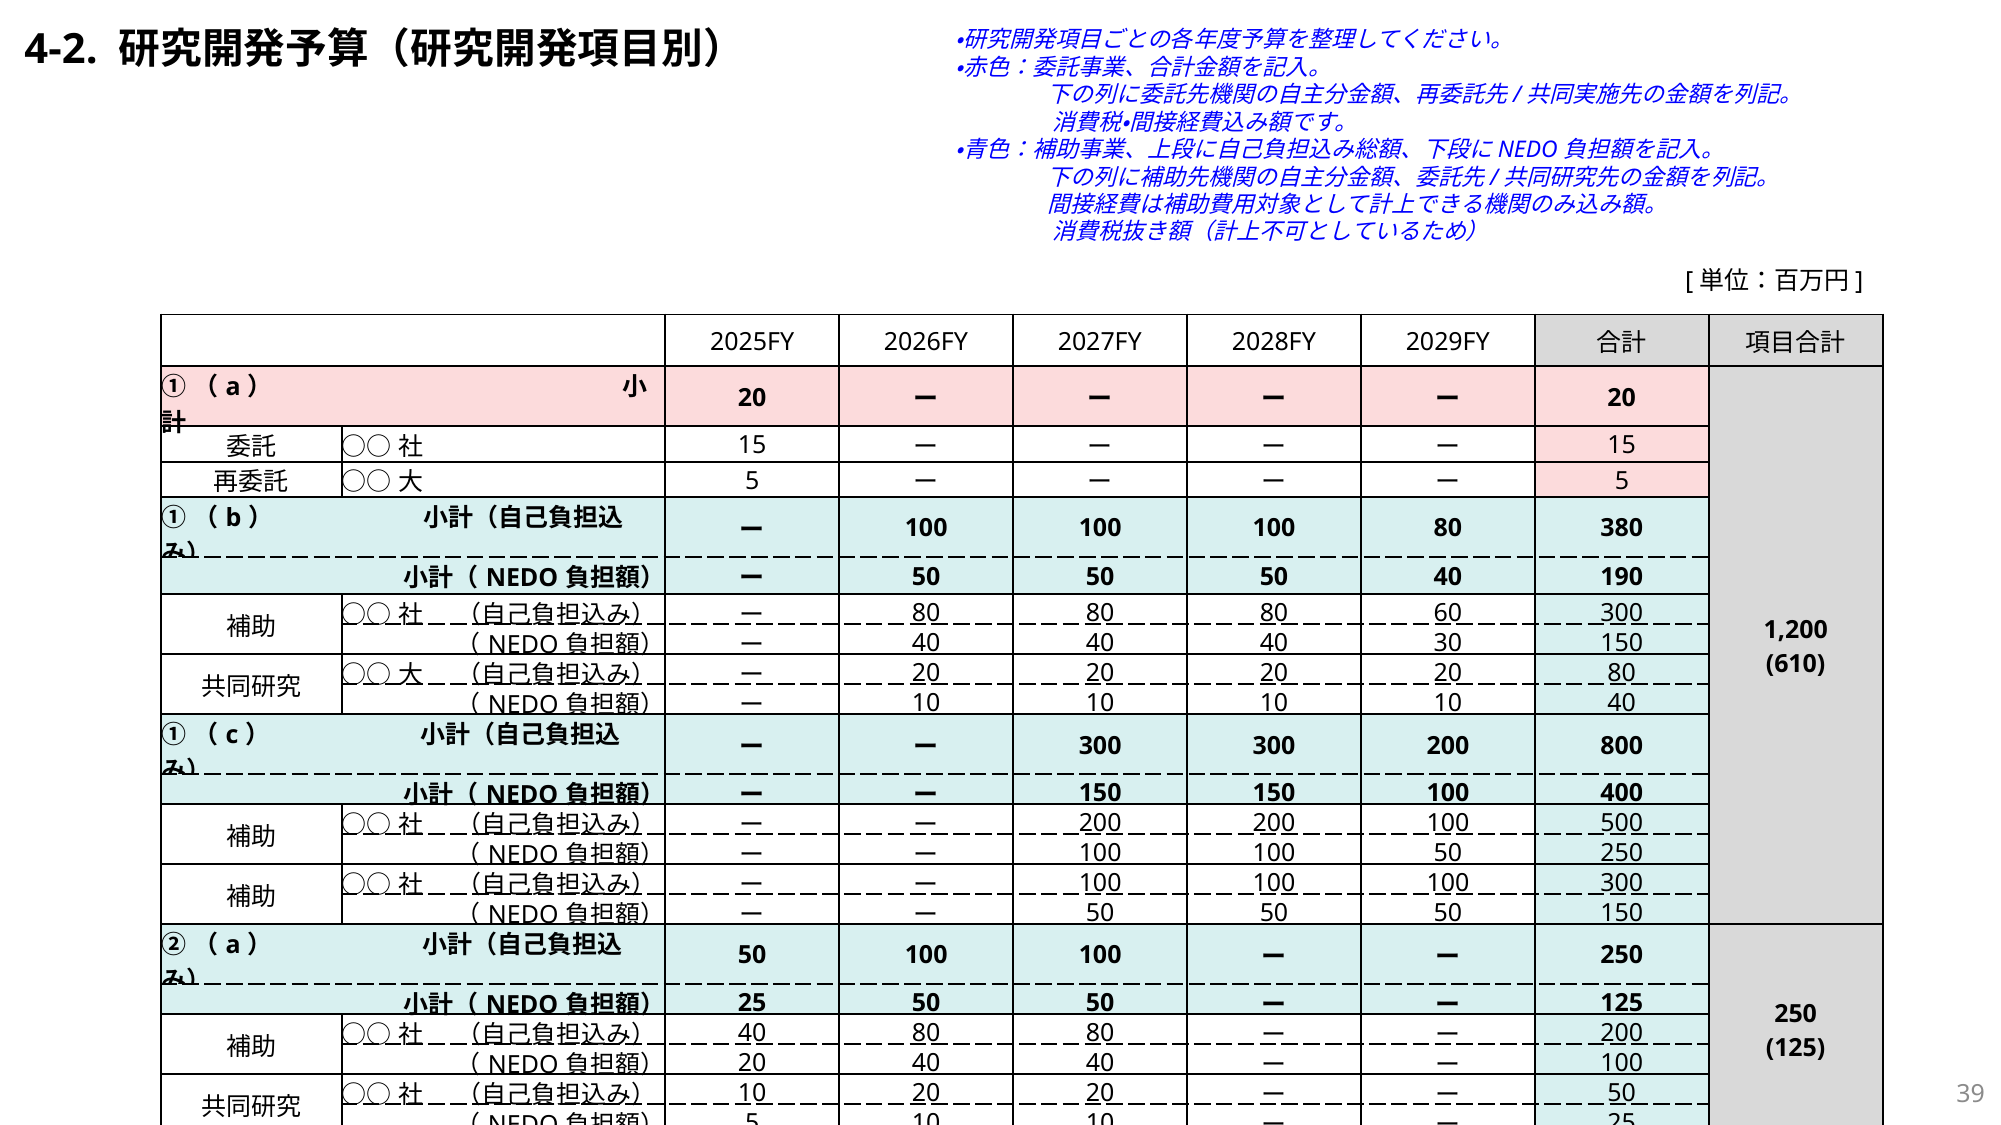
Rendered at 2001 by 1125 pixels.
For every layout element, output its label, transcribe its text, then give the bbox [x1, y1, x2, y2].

table_cell ー [666, 684, 838, 713]
table_cell 25 [1536, 1104, 1708, 1125]
table_cell ー [1014, 367, 1186, 425]
table_cell 80 [1362, 498, 1534, 557]
table_cell 500 [1536, 805, 1708, 834]
table_cell ー [1188, 463, 1360, 496]
table_cell ○○社 （自己負担込み） [343, 1015, 664, 1044]
table_cell 190 [1536, 557, 1708, 593]
table_cell 再委託 [162, 463, 341, 496]
table_cell 50 [1188, 557, 1360, 593]
table_cell 250 (125) [1710, 925, 1882, 1125]
text_box 4-2. 研究開発予算（研究開発項目別） [24, 28, 870, 74]
table_cell ○○大 [343, 463, 664, 496]
table_cell ー [1188, 367, 1360, 425]
table_cell 10 [840, 684, 1012, 713]
table_cell 300 [1536, 865, 1708, 894]
table_cell 共同研究 [162, 1075, 341, 1125]
table_cell ー [666, 834, 838, 863]
table_cell 20 [1536, 367, 1708, 425]
table_cell ー [1362, 984, 1534, 1013]
table_cell 80 [1188, 595, 1360, 624]
table_cell （NEDO負担額） [343, 834, 664, 863]
table_cell 200 [1362, 715, 1534, 774]
table_cell ○○社 [343, 427, 664, 461]
table_cell 20 [666, 367, 838, 425]
table_cell 100 [840, 925, 1012, 984]
table_cell 100 [1014, 865, 1186, 894]
table_cell ー [666, 655, 838, 684]
table_cell 小計（NEDO負担額） [162, 557, 664, 593]
table_cell ー [840, 367, 1012, 425]
table_cell 40 [1536, 684, 1708, 713]
table_cell 10 [1362, 684, 1534, 713]
table_cell ー [1362, 1075, 1534, 1104]
table_cell 補助 [162, 865, 341, 923]
table_cell ー [1362, 1015, 1534, 1044]
table_cell ○○社 （自己負担込み） [343, 805, 664, 834]
table_cell 80 [1014, 595, 1186, 624]
table_cell ー [666, 498, 838, 557]
table_cell 100 [1014, 834, 1186, 863]
table_cell 300 [1536, 595, 1708, 624]
table_cell （NEDO負担額） [343, 1104, 664, 1125]
table_cell 150 [1536, 894, 1708, 923]
table_cell 共同研究 [162, 655, 341, 713]
table_header 合計 [1536, 315, 1708, 365]
table_cell 60 [1362, 595, 1534, 624]
table_cell 800 [1536, 715, 1708, 774]
table_cell 300 [1014, 715, 1186, 774]
table_cell 30 [1362, 624, 1534, 653]
table_cell 50 [1362, 894, 1534, 923]
table_cell 5 [1536, 463, 1708, 496]
table_cell 400 [1536, 774, 1708, 803]
table_cell ー [666, 894, 838, 923]
table_cell ー [1362, 367, 1534, 425]
table_cell ー [666, 805, 838, 834]
table_cell ー [840, 865, 1012, 894]
table_cell 40 [1362, 557, 1534, 593]
table_cell ー [840, 463, 1012, 496]
table_cell 20 [666, 1044, 838, 1073]
table_cell 15 [666, 427, 838, 461]
table_cell ー [840, 834, 1012, 863]
table_cell ー [1188, 1044, 1360, 1073]
table_cell 100 [1536, 1044, 1708, 1073]
table_cell ①（b） 小計（自己負担込み） [162, 498, 664, 557]
table_cell ー [840, 894, 1012, 923]
table_header [162, 315, 664, 365]
table_header 2028FY [1188, 315, 1360, 365]
table_cell 20 [1188, 655, 1360, 684]
table_cell 40 [1014, 624, 1186, 653]
table_cell 50 [1362, 834, 1534, 863]
table_cell 50 [1014, 894, 1186, 923]
table_cell 補助 [162, 595, 341, 653]
table_cell 20 [1014, 655, 1186, 684]
table_cell （NEDO負担額） [343, 894, 664, 923]
text_box ・研究開発項目ごとの各年度予算を整理してください。 ・赤色：委託事業、合計金額を記入。 下の列に委託先機関の自主分金額、再委託先/共同実施先の金額を列記。 消費税・間接経費込み額です。 ・青色：補助事業、上段に自己負担込み総額、下段にNEDO負担額を記入。 下の列に補助先機関の自主分金額、委託先/共同研究先の金額を列記。 間接経費は補助費用対象として計上できる機関のみ込み額。 消費税抜き額（計上不可としているため） [940, 17, 1922, 252]
table_cell 50 [840, 984, 1012, 1013]
table_cell ○○社 （自己負担込み） [343, 865, 664, 894]
table_cell 100 [1362, 865, 1534, 894]
table_cell 50 [1536, 1075, 1708, 1104]
table_cell 10 [1014, 1104, 1186, 1125]
table_cell ー [1188, 427, 1360, 461]
table_cell 250 [1536, 834, 1708, 863]
table_cell 小計（NEDO負担額） [162, 774, 664, 803]
table_cell 200 [1536, 1015, 1708, 1044]
table_cell 補助 [162, 1015, 341, 1073]
table_cell 15 [1536, 427, 1708, 461]
slide_number 38 [1884, 1064, 2000, 1124]
table_cell 150 [1536, 624, 1708, 653]
text_box [単位：百万円] [1670, 257, 1883, 302]
table_cell 100 [1014, 925, 1186, 984]
table_cell ー [1362, 463, 1534, 496]
table_cell ー [840, 427, 1012, 461]
table_cell ー [666, 624, 838, 653]
table_cell ー [666, 865, 838, 894]
table_header 2027FY [1014, 315, 1186, 365]
table_cell 5 [666, 463, 838, 496]
table_cell 10 [1188, 684, 1360, 713]
table_cell 40 [666, 1015, 838, 1044]
table_cell 20 [840, 655, 1012, 684]
table_cell 80 [1536, 655, 1708, 684]
table_cell ○○社 （自己負担込み） [343, 595, 664, 624]
table_cell 10 [840, 1104, 1012, 1125]
table_cell 80 [1014, 1015, 1186, 1044]
table_cell ー [840, 805, 1012, 834]
table_header 項目合計 [1710, 315, 1882, 365]
table_cell 1,200 (610) [1710, 367, 1882, 923]
table_cell 40 [1188, 624, 1360, 653]
table_cell ー [666, 774, 838, 803]
table_cell ー [666, 595, 838, 624]
table_cell 100 [1188, 498, 1360, 557]
table_cell （NEDO負担額） [343, 684, 664, 713]
table_cell ー [666, 557, 838, 593]
table_cell 200 [1014, 805, 1186, 834]
table_cell 100 [840, 498, 1012, 557]
table_cell 20 [1014, 1075, 1186, 1104]
table_cell ー [1188, 1104, 1360, 1125]
table_cell 380 [1536, 498, 1708, 557]
table_cell ー [1188, 925, 1360, 984]
table_cell 50 [840, 557, 1012, 593]
table_cell 20 [1362, 655, 1534, 684]
table_cell 50 [1188, 894, 1360, 923]
table_cell 50 [1014, 984, 1186, 1013]
table_cell ○○社 （自己負担込み） [343, 1075, 664, 1104]
table_cell 25 [666, 984, 838, 1013]
table_cell ー [1362, 1044, 1534, 1073]
table_cell 80 [840, 595, 1012, 624]
table_cell 80 [840, 1015, 1012, 1044]
table_cell ①（a） 小計 [162, 367, 664, 425]
table_cell ー [1188, 1015, 1360, 1044]
table_cell ー [1362, 1104, 1534, 1125]
table_header 2029FY [1362, 315, 1534, 365]
table_cell 100 [1188, 865, 1360, 894]
table_cell 補助 [162, 805, 341, 863]
table_cell 100 [1014, 498, 1186, 557]
table_cell ○○大 （自己負担込み） [343, 655, 664, 684]
table_cell 125 [1536, 984, 1708, 1013]
table_cell ー [1188, 1075, 1360, 1104]
table_cell ー [840, 715, 1012, 774]
table_cell （NEDO負担額） [343, 1044, 664, 1073]
table_cell ー [1014, 427, 1186, 461]
table_cell ー [1362, 925, 1534, 984]
table_cell 20 [840, 1075, 1012, 1104]
table_header 2025FY [666, 315, 838, 365]
table_cell 100 [1362, 805, 1534, 834]
table_cell 5 [666, 1104, 838, 1125]
table_cell （NEDO負担額） [343, 624, 664, 653]
table_cell ー [666, 715, 838, 774]
table_cell 150 [1014, 774, 1186, 803]
table_cell ー [1188, 984, 1360, 1013]
table_cell 委託 [162, 427, 341, 461]
table_cell 100 [1362, 774, 1534, 803]
table_cell 40 [1014, 1044, 1186, 1073]
table_cell 300 [1188, 715, 1360, 774]
table_cell ②（a） 小計（自己負担込み） [162, 925, 664, 984]
table_cell 50 [666, 925, 838, 984]
table_cell 150 [1188, 774, 1360, 803]
table_cell 10 [1014, 684, 1186, 713]
table_cell ①（c） 小計（自己負担込み） [162, 715, 664, 774]
table_cell 40 [840, 624, 1012, 653]
table_cell 200 [1188, 805, 1360, 834]
table_cell 100 [1188, 834, 1360, 863]
table_cell 小計（NEDO負担額） [162, 984, 664, 1013]
table_cell 50 [1014, 557, 1186, 593]
table_header 2026FY [840, 315, 1012, 365]
table_cell ー [1362, 427, 1534, 461]
table_cell 250 [1536, 925, 1708, 984]
table_cell 40 [840, 1044, 1012, 1073]
table_cell 10 [666, 1075, 838, 1104]
table_cell ー [840, 774, 1012, 803]
table_cell ー [1014, 463, 1186, 496]
